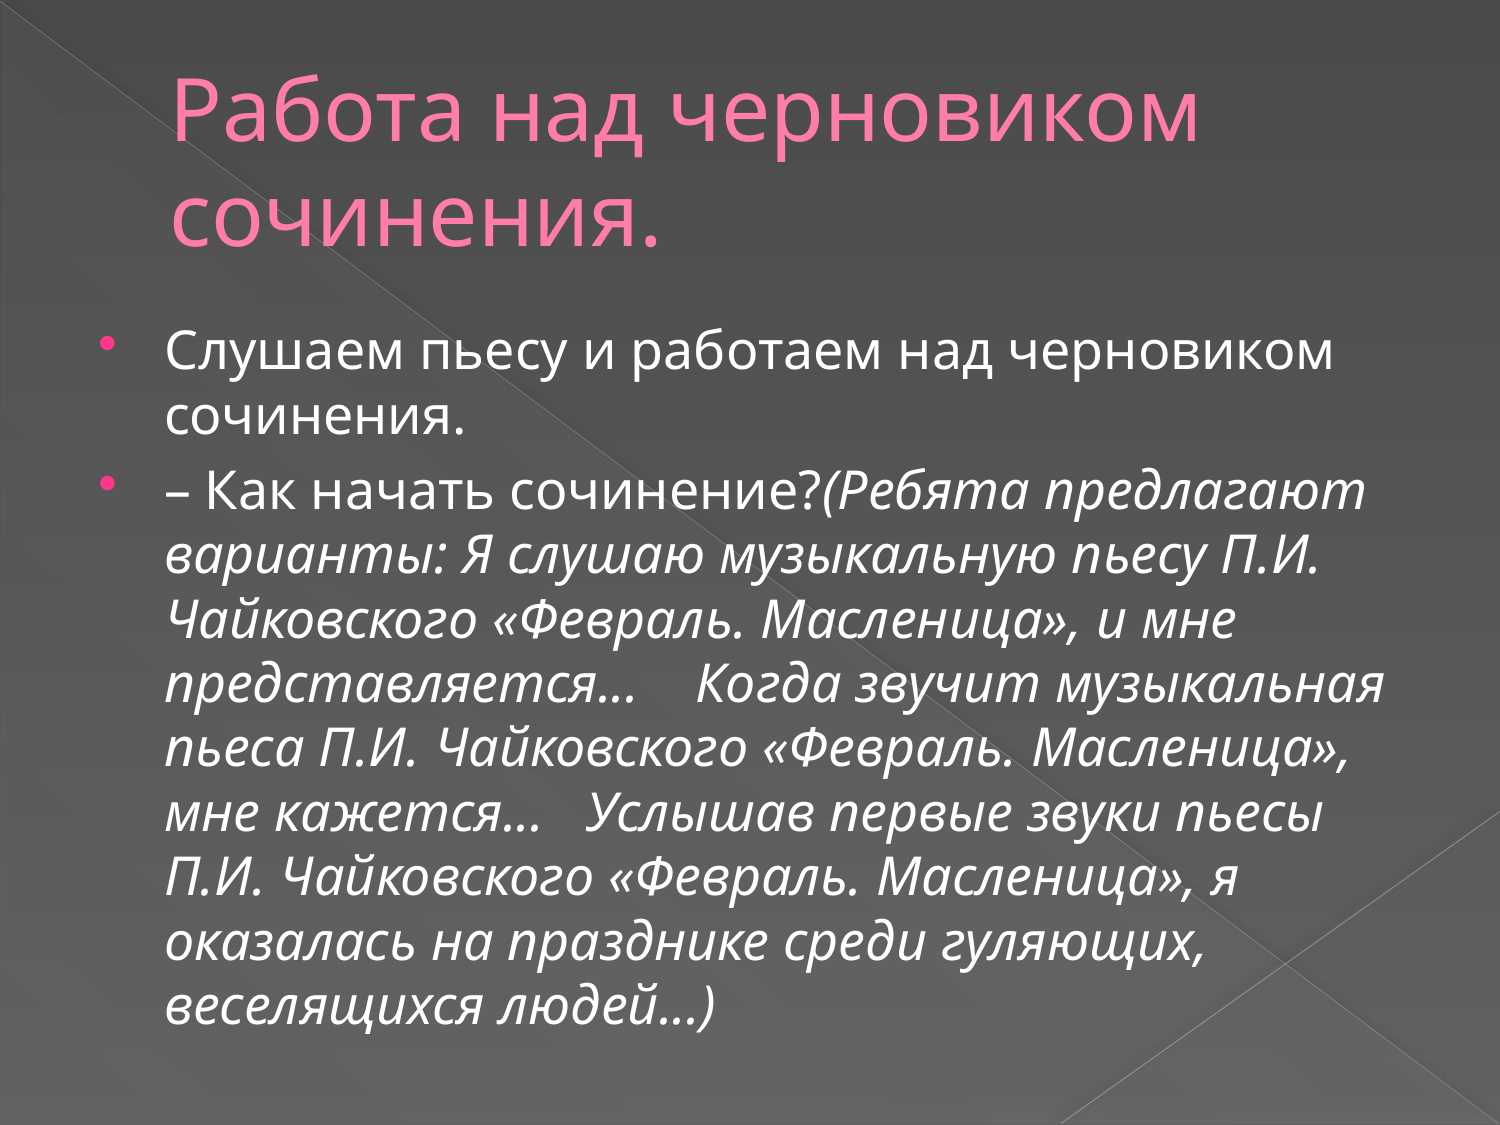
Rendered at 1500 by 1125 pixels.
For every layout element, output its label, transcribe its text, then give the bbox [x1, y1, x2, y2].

title Работа над черновиком сочинения. [75, 43, 1425, 274]
list Слушаем пьесу и работаем над черновиком сочинения. – Как начать сочинение?(Ребята предлагают варианты: Я слушаю музыкальную пьесу П.И. Чайковского «Февраль. Масленица», и мне представляется... Когда звучит музыкальная пьеса П.И. Чайковского «Февраль. Масленица», мне кажется... Услышав первые звуки пьесы П.И. Чайковского «Февраль. Масленица», я оказалась на празднике среди гуляющих, веселящихся людей...) [75, 308, 1425, 1059]
